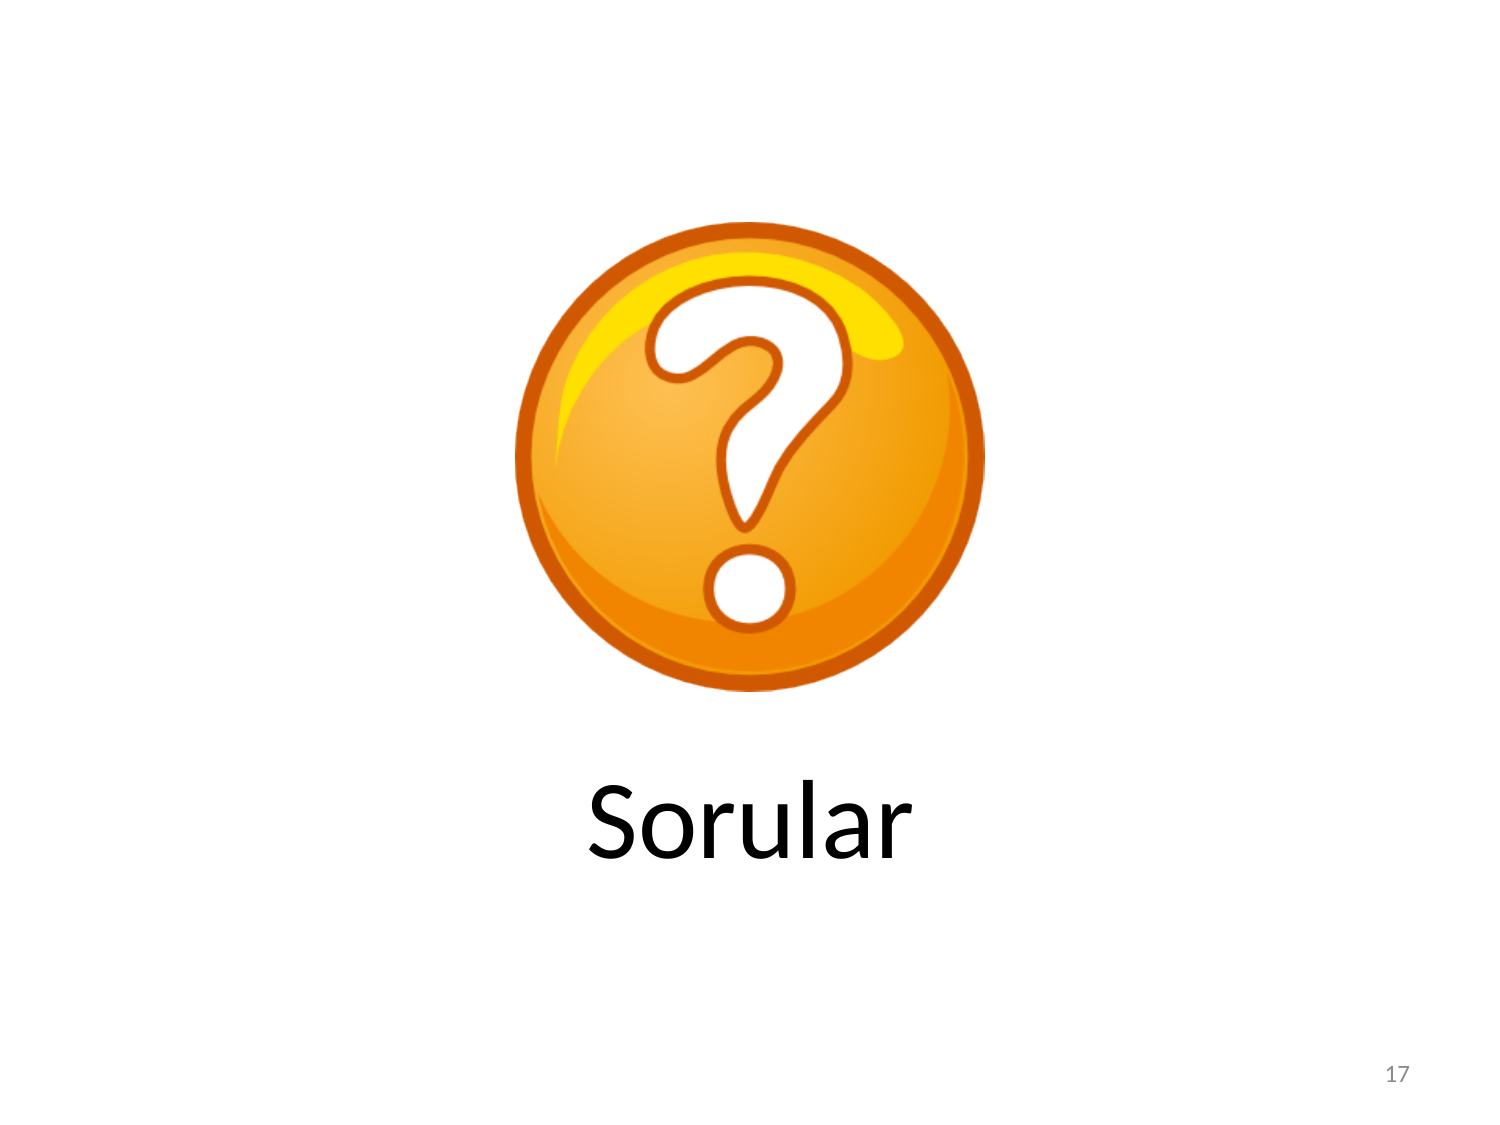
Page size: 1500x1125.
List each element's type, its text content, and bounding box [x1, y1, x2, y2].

slide_number 17 [1074, 1042, 1425, 1103]
text_box Sorular [572, 738, 931, 888]
picture [515, 222, 985, 692]
